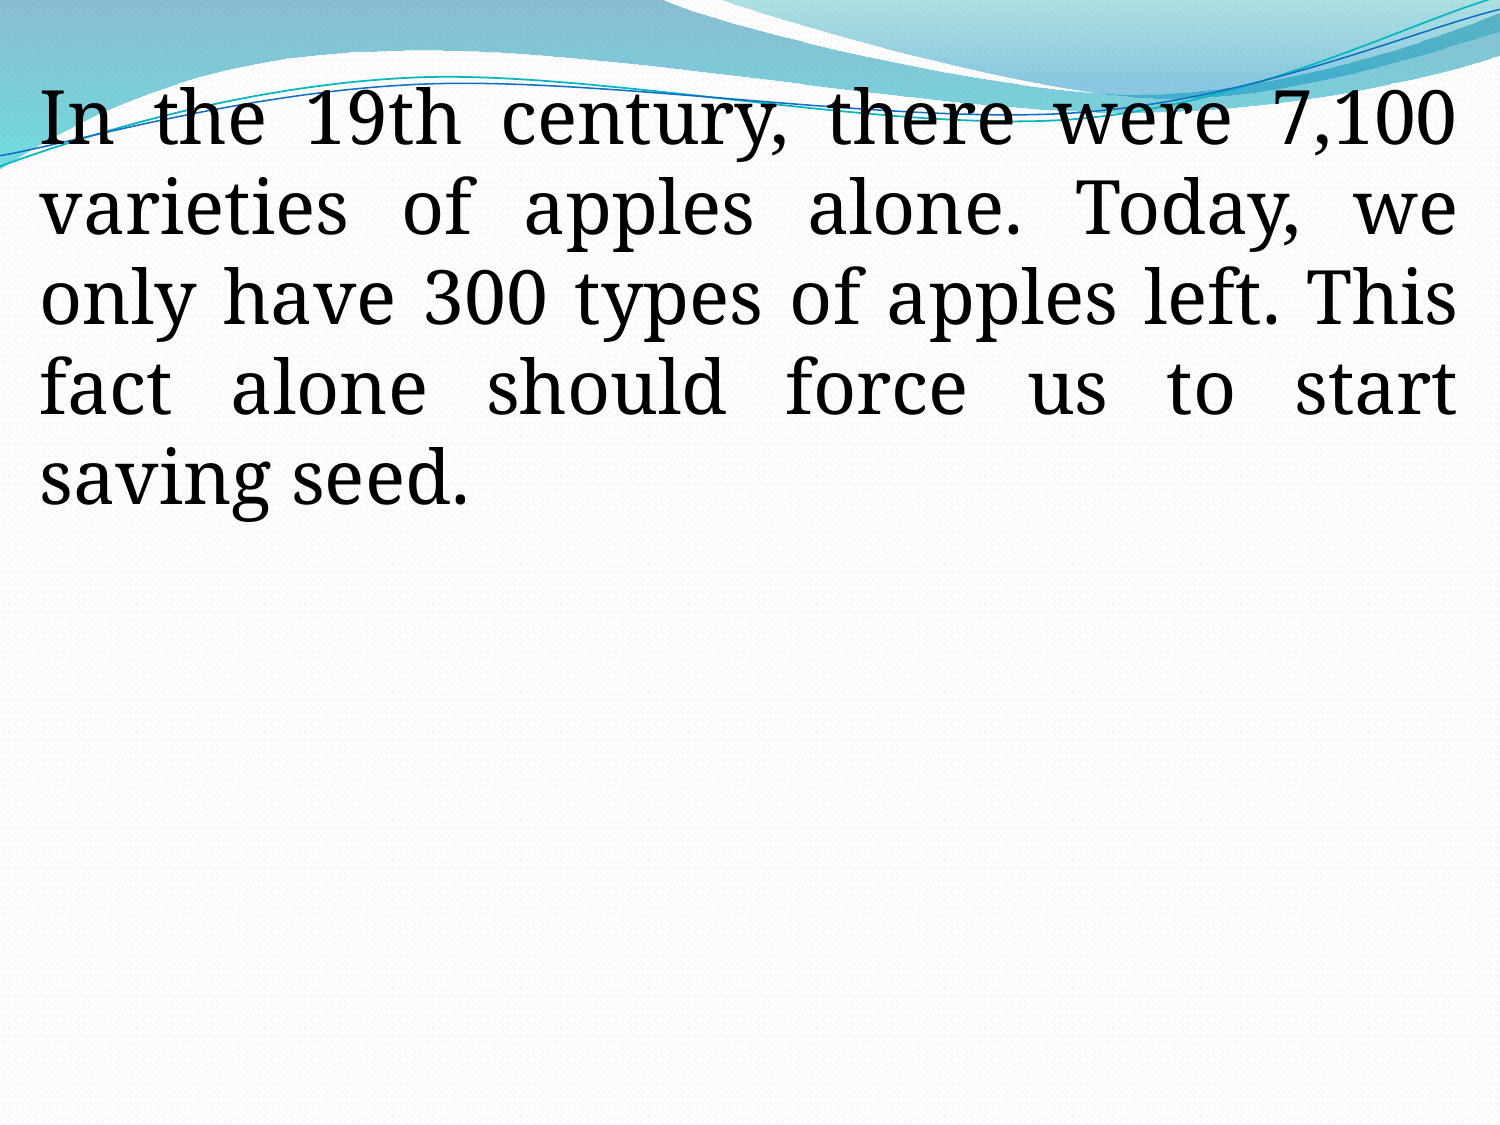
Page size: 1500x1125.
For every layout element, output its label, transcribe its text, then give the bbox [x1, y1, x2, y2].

text_box In the 19th century, there were 7,100 varieties of apples alone. Today, we only have 300 types of apples left. This fact alone should force us to start saving seed. [24, 62, 1475, 618]
